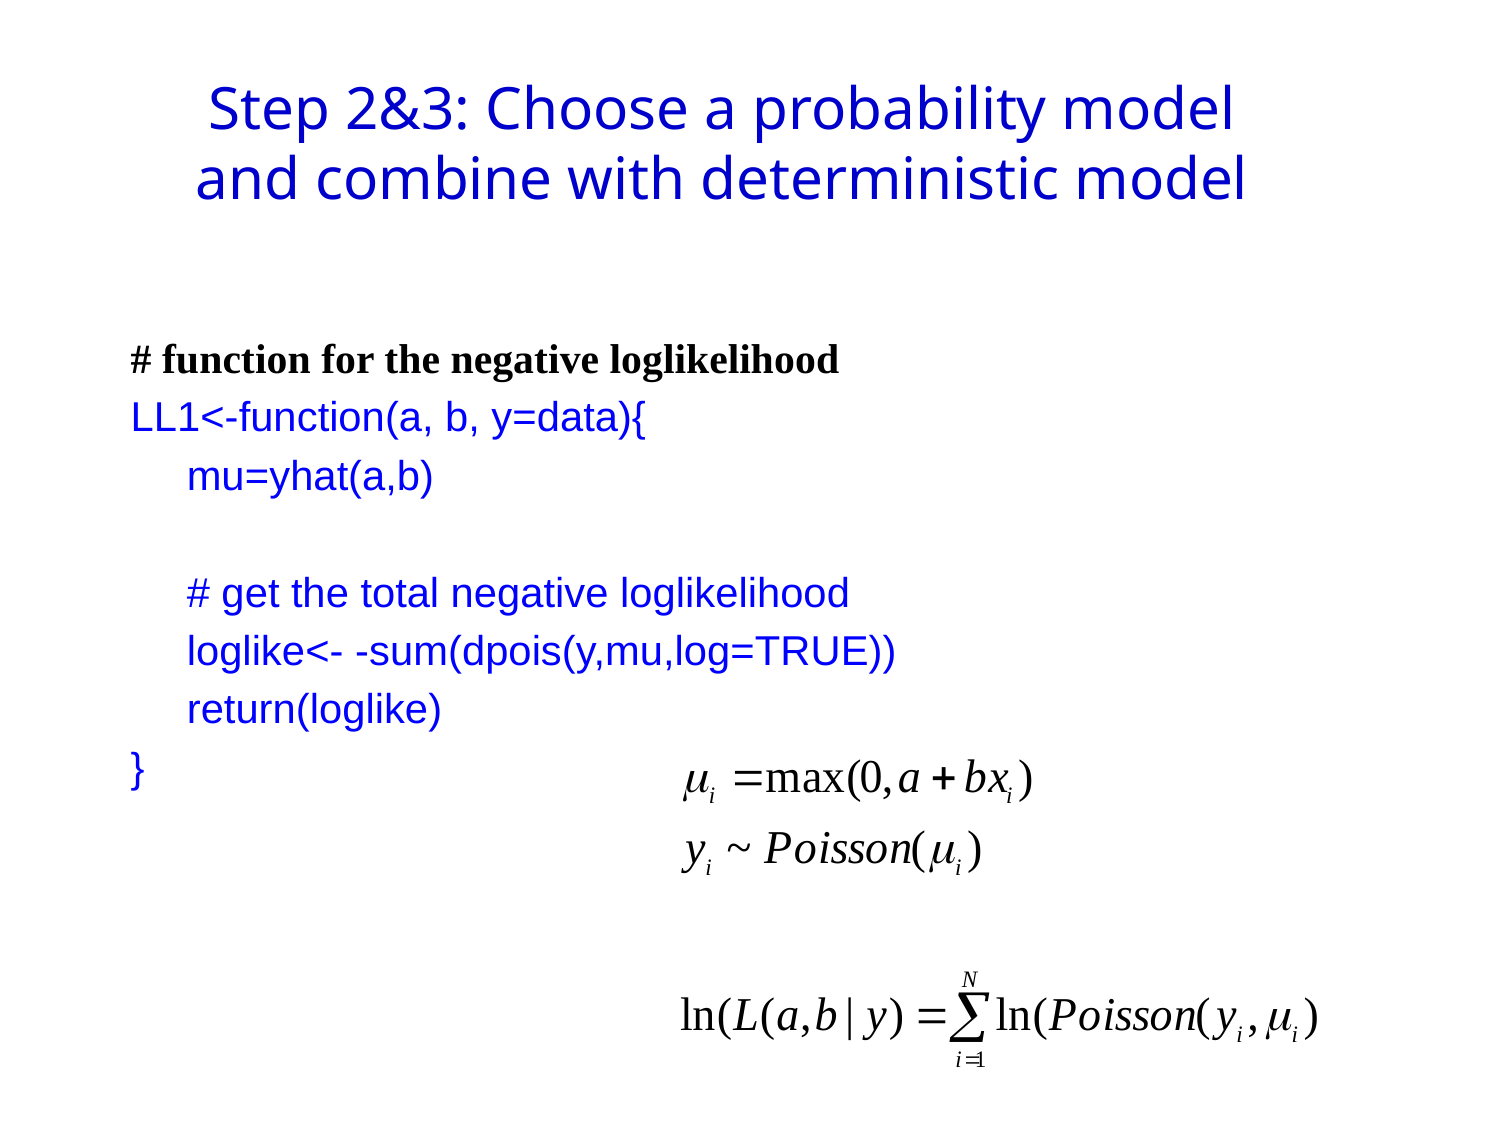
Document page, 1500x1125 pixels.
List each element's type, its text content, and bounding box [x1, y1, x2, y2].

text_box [674, 748, 1326, 1076]
title Step 2&3: Choose a probability model and combine with deterministic model [149, 99, 1295, 219]
list # function for the negative loglikelihood LL1<-function(a, b, y=data){ mu=yhat(a,b) # get the total negative loglikelihood loglike<- -sum(dpois(y,mu,log=TRUE)) return(loglike) } [116, 324, 1384, 1001]
